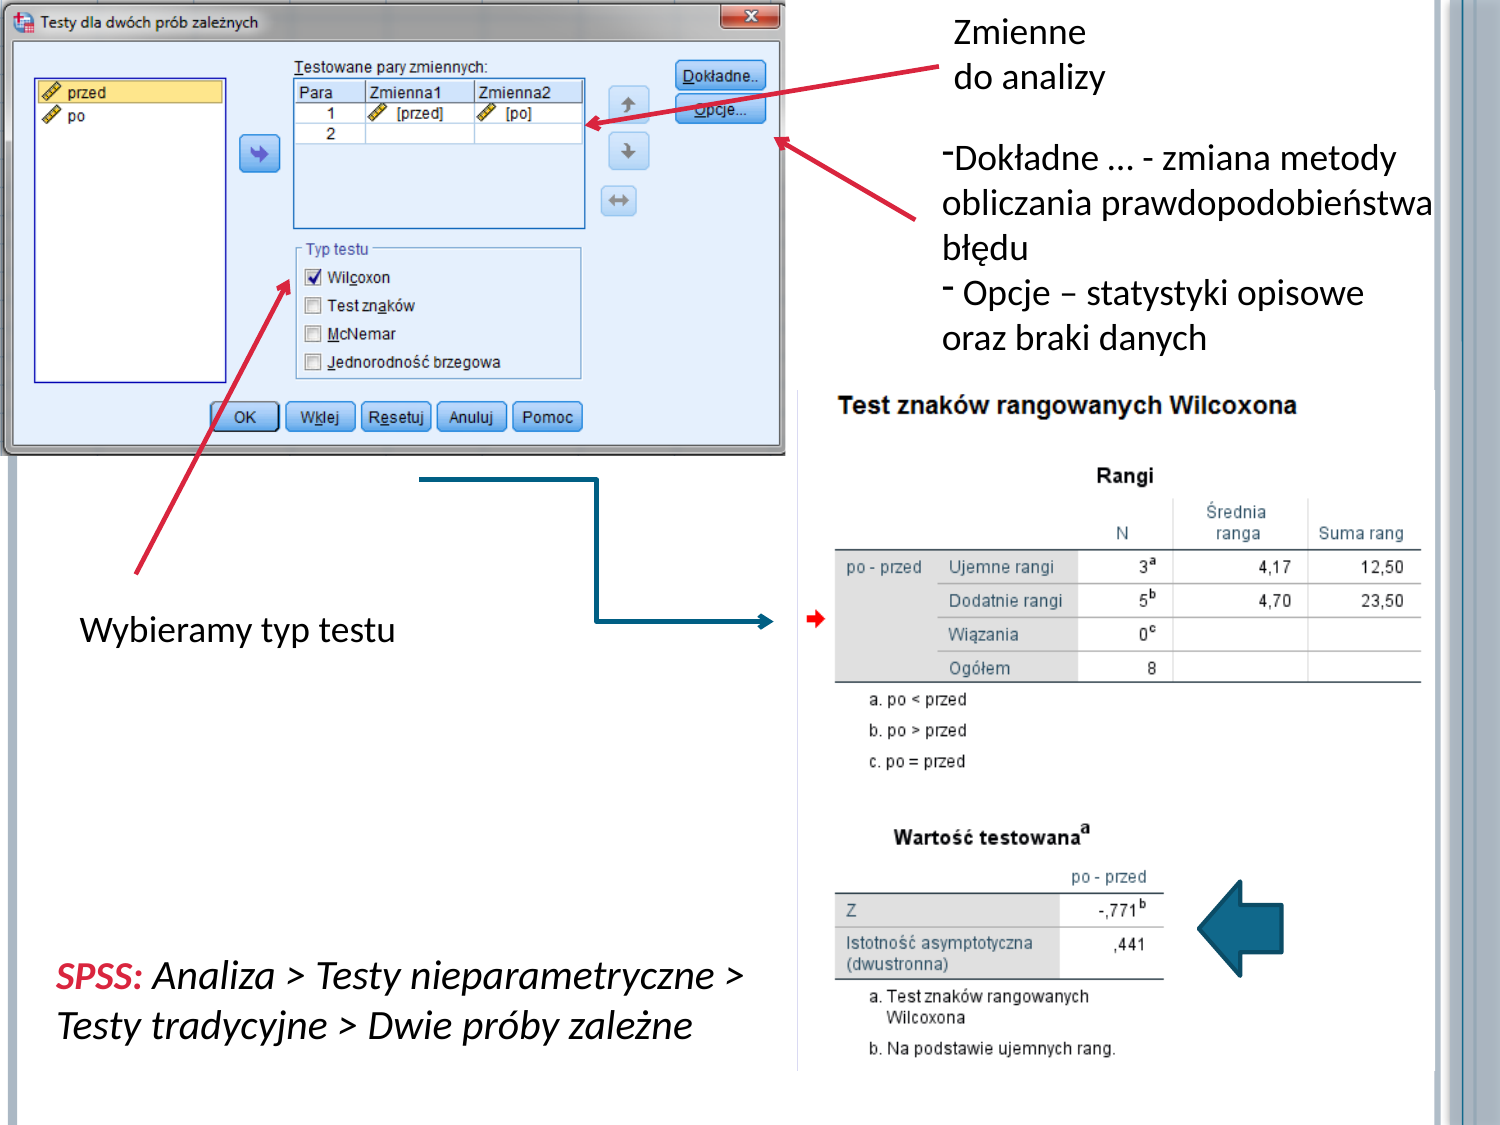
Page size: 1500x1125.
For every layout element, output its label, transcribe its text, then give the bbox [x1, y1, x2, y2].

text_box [773, 136, 916, 221]
text_box Dokładne … - zmiana metody obliczania prawdopodobieństwa błędu Opcje – statystyki opisowe oraz braki danych [927, 125, 1483, 411]
picture [0, 0, 786, 457]
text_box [418, 479, 775, 622]
picture [796, 389, 1436, 1071]
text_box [584, 65, 940, 126]
text_box SPSS: Analiza > Testy nieparametryczne > Testy tradycyjne > Dwie próby zależne [39, 938, 764, 1057]
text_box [135, 278, 290, 575]
text_box Wybieramy typ testu [64, 597, 467, 703]
text_box Zmienne do analizy [938, 0, 1483, 105]
